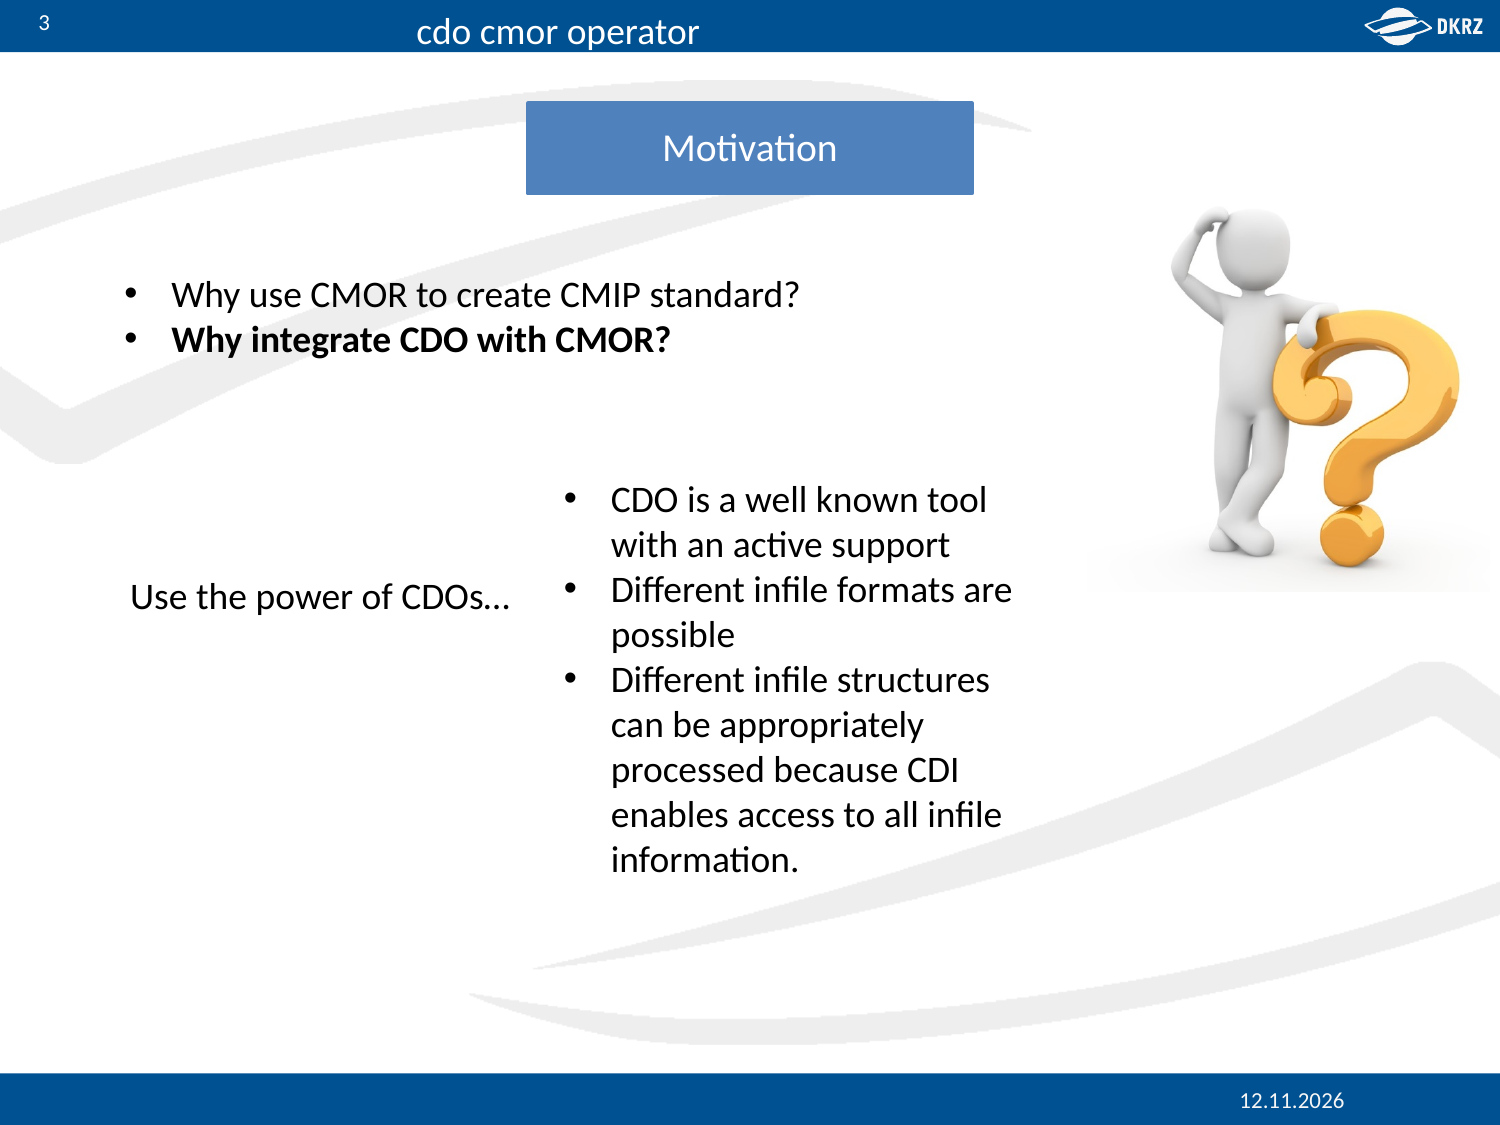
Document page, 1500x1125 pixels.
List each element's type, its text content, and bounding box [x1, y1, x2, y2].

picture [1086, 189, 1490, 593]
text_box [527, 103, 973, 194]
text_box CDO is a well known tool with an active support Different infile formats are possible Different infile structures can be appropriately processed because CDI enables access to all infile information. [549, 467, 1058, 888]
text_box Why use CMOR to create CMIP standard? Why integrate CDO with CMOR? [109, 262, 817, 368]
picture [470, 662, 1500, 1044]
text_box Use the power of CDOs… [115, 564, 526, 625]
slide_number 3 [1, 0, 65, 53]
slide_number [1187, 1072, 1360, 1125]
picture [0, 80, 1032, 464]
